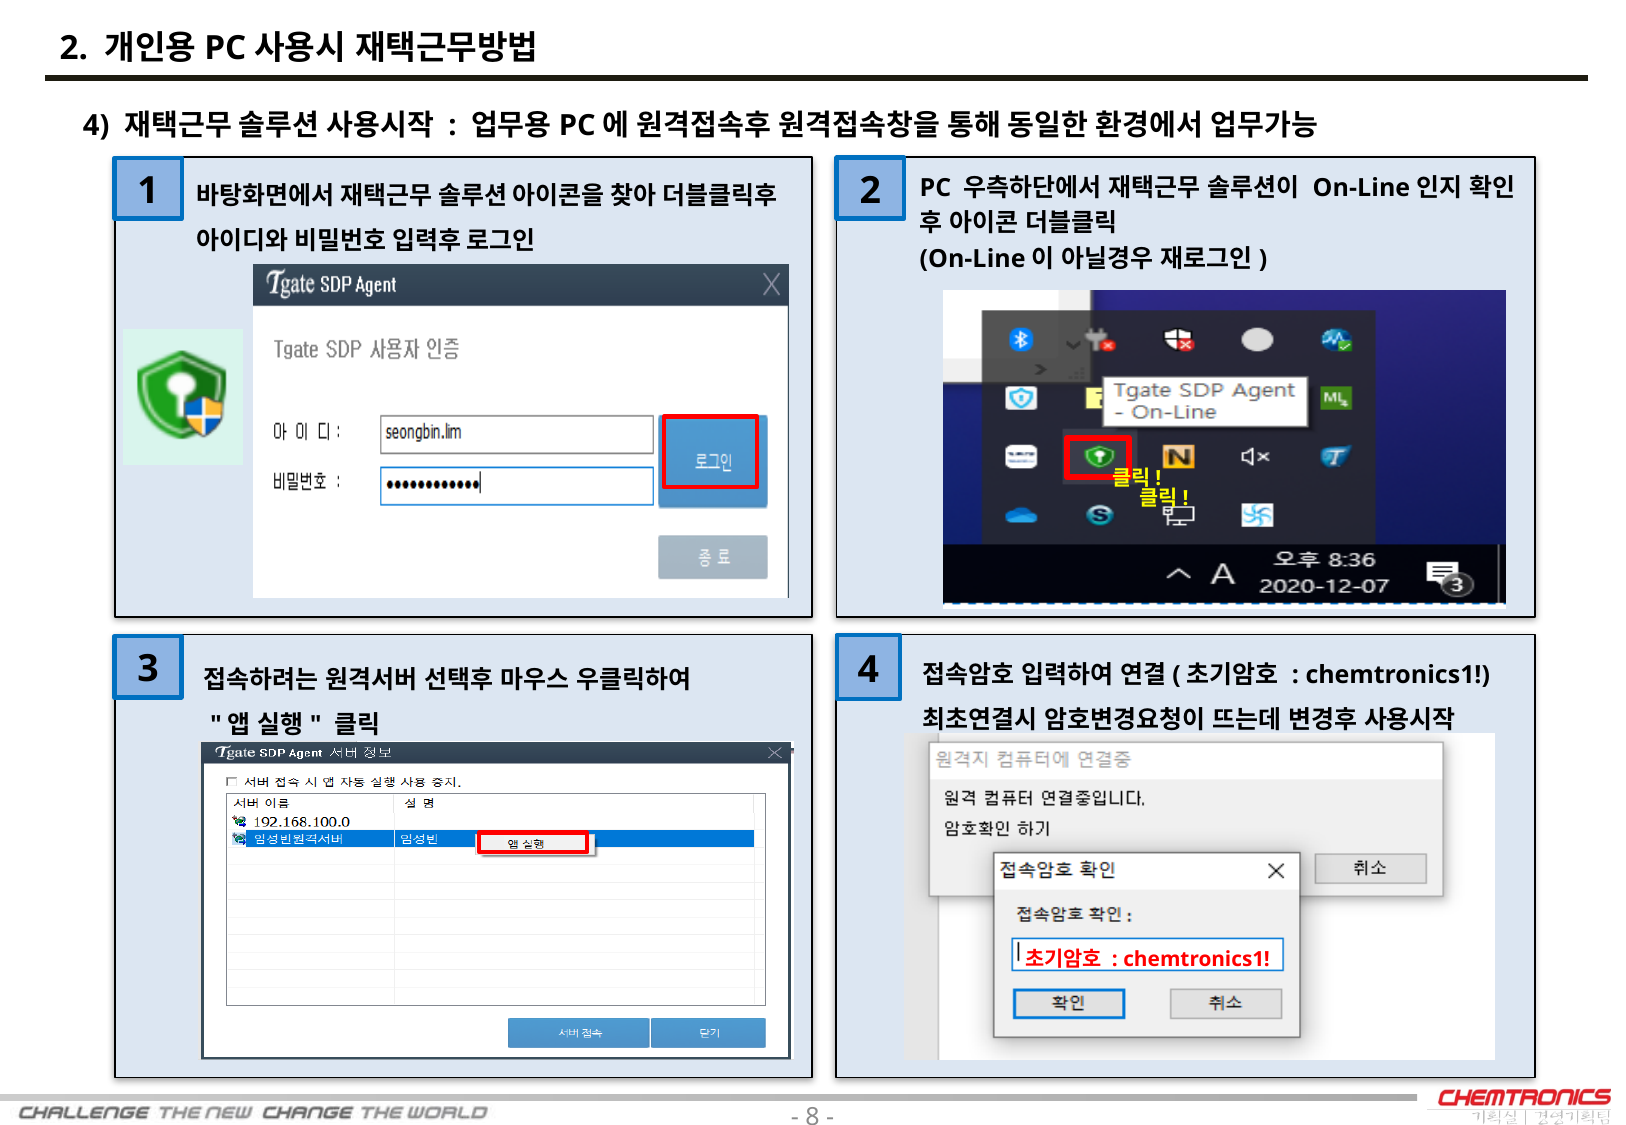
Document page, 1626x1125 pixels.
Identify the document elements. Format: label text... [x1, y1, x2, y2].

text_box 1 [112, 156, 184, 221]
text_box 2. 개인용PC사용시 재택근무방법 [44, 19, 1530, 78]
text_box [835, 634, 1536, 1078]
text_box 4) 재택근무 솔루션 사용시작 : 업무용PC에 원격접속후 원격접속창을 통해 동일한 환경에서 업무가능 [67, 81, 1520, 150]
text_box [114, 221, 813, 618]
picture [0, 1103, 502, 1123]
picture [1426, 1084, 1622, 1125]
text_box [836, 221, 1536, 618]
text_box 바탕화면에서 재택근무 솔루션 아이콘을 찾아 더블클릭후 아이디와 비밀번호 입력후 로그인 [181, 157, 814, 263]
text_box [904, 733, 1495, 1060]
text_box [198, 740, 795, 1060]
picture [123, 329, 243, 466]
slide_number - 8 - [622, 1087, 1003, 1125]
text_box 4 [835, 633, 902, 701]
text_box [943, 290, 1506, 609]
text_box 2 [834, 155, 906, 221]
text_box 3 [112, 634, 184, 700]
text_box PC 우측하단에서 재택근무 솔루션이 On-Line인지 확인 후 아이콘 더블클릭 (On-Line이 아닐경우 재로그인) [904, 157, 1536, 281]
text_box 접속하려는 원격서버 선택후 마우스 우클릭하여 "앱 실행" 클릭 [188, 641, 797, 747]
text_box 접속암호 입력하여 연결(초기암호 : chemtronics1!) 최초연결시 암호변경요청이 뜨는데 변경후 사용시작 [907, 635, 1530, 741]
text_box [253, 264, 789, 598]
text_box [114, 634, 813, 1078]
